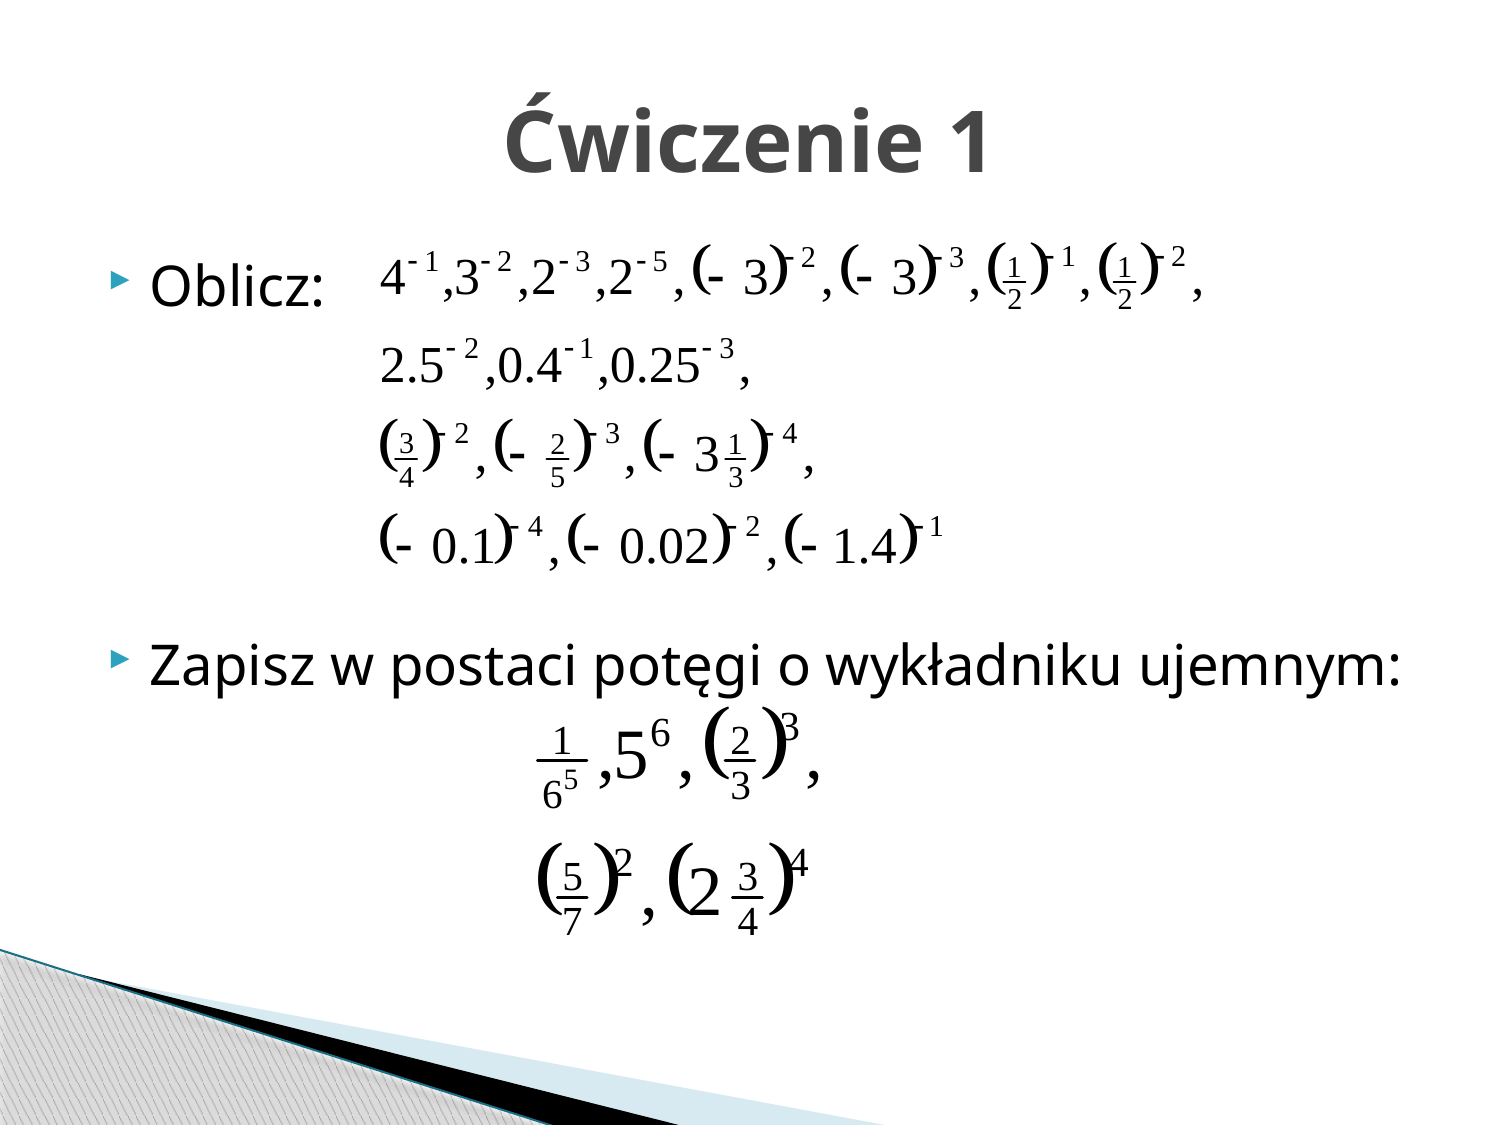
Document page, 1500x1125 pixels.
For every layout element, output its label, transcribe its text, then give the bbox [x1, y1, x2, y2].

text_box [371, 231, 1215, 587]
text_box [525, 692, 833, 953]
list Oblicz: Zapisz w postaci potęgi o wykładniku ujemnym: [75, 243, 1425, 986]
title Ćwiczenie 1 [75, 45, 1425, 233]
